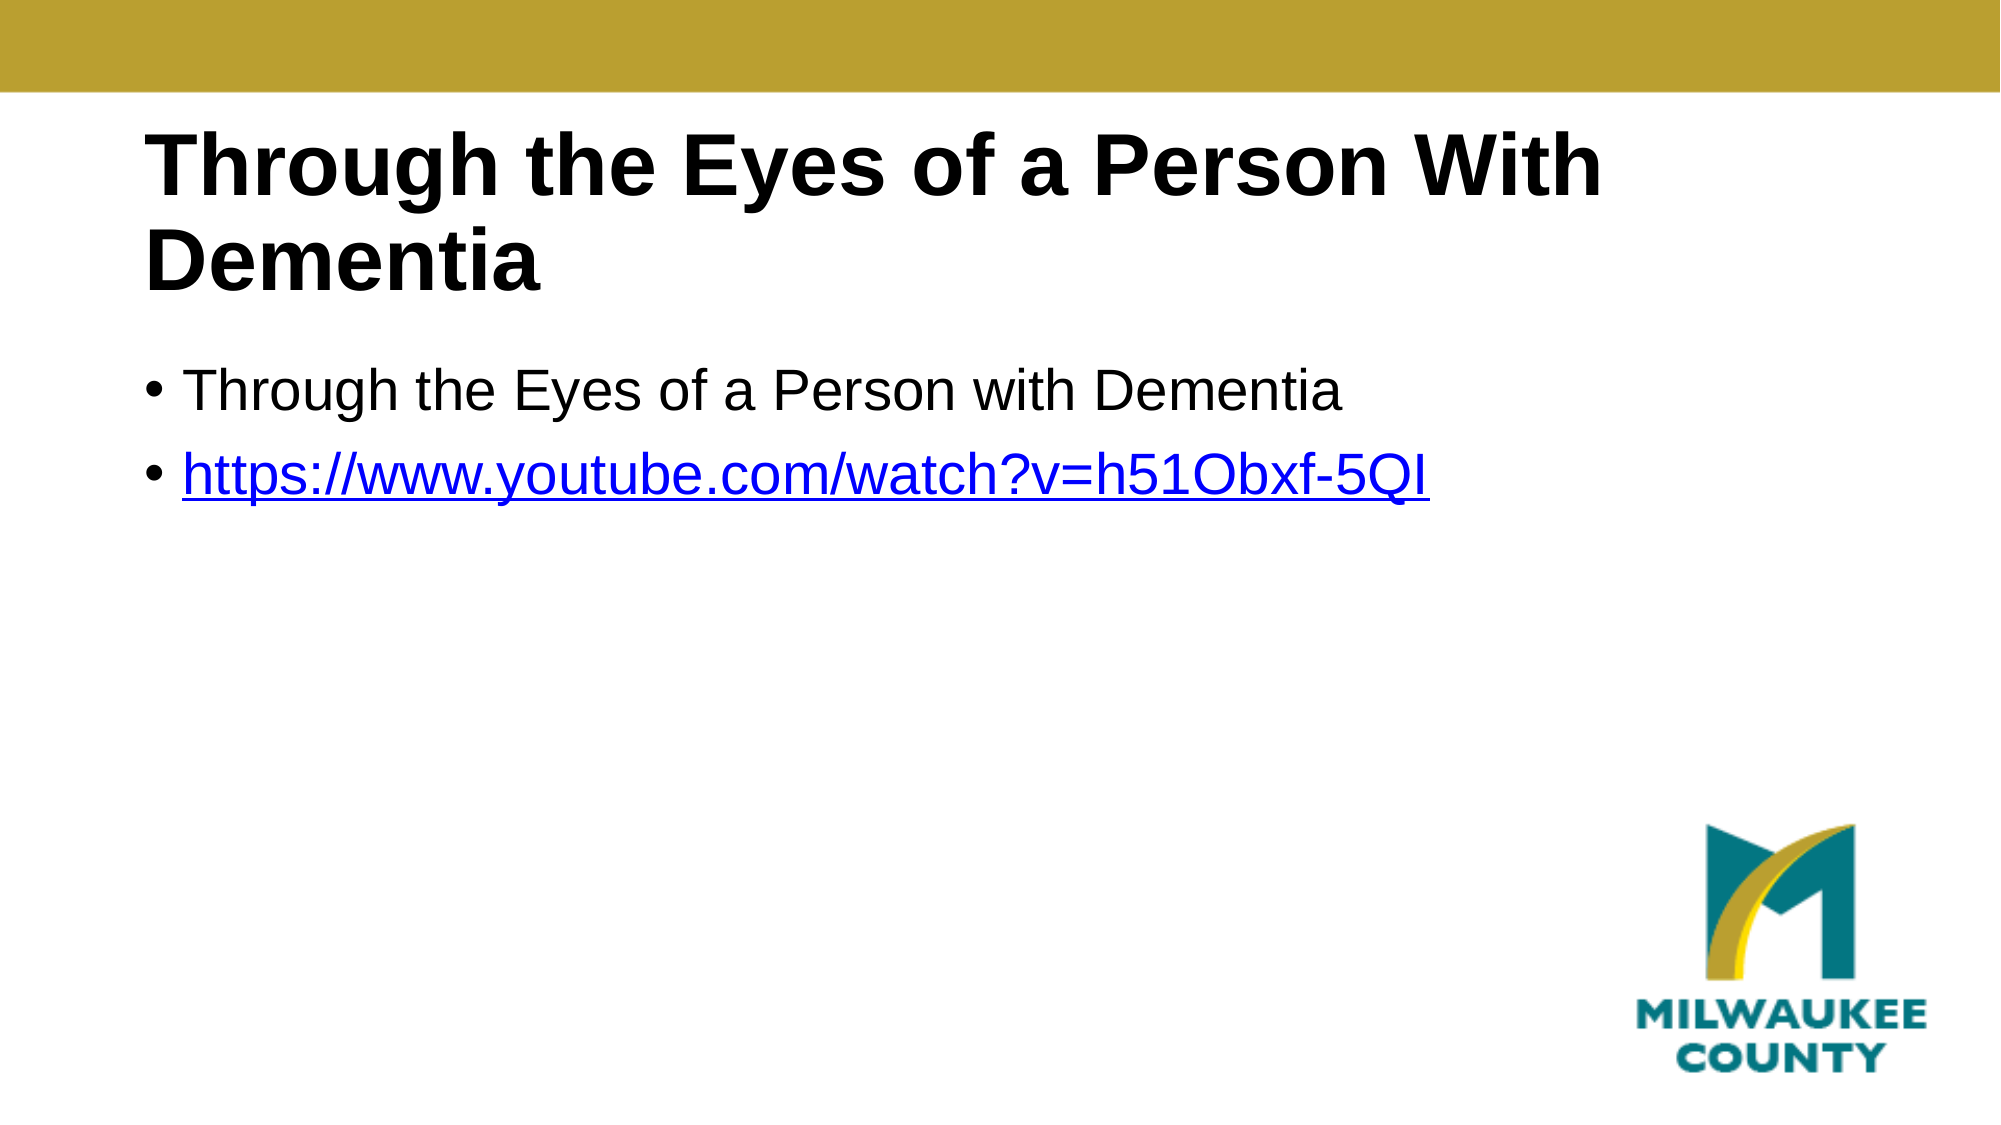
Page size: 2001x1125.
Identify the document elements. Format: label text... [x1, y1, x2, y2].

picture [0, 0, 2000, 1125]
list Through the Eyes of a Person with Dementia https://www.youtube.com/watch?v=h51Obxf-5QI [136, 352, 1863, 1014]
title Through the Eyes of a Person With Dementia [136, 111, 1863, 318]
